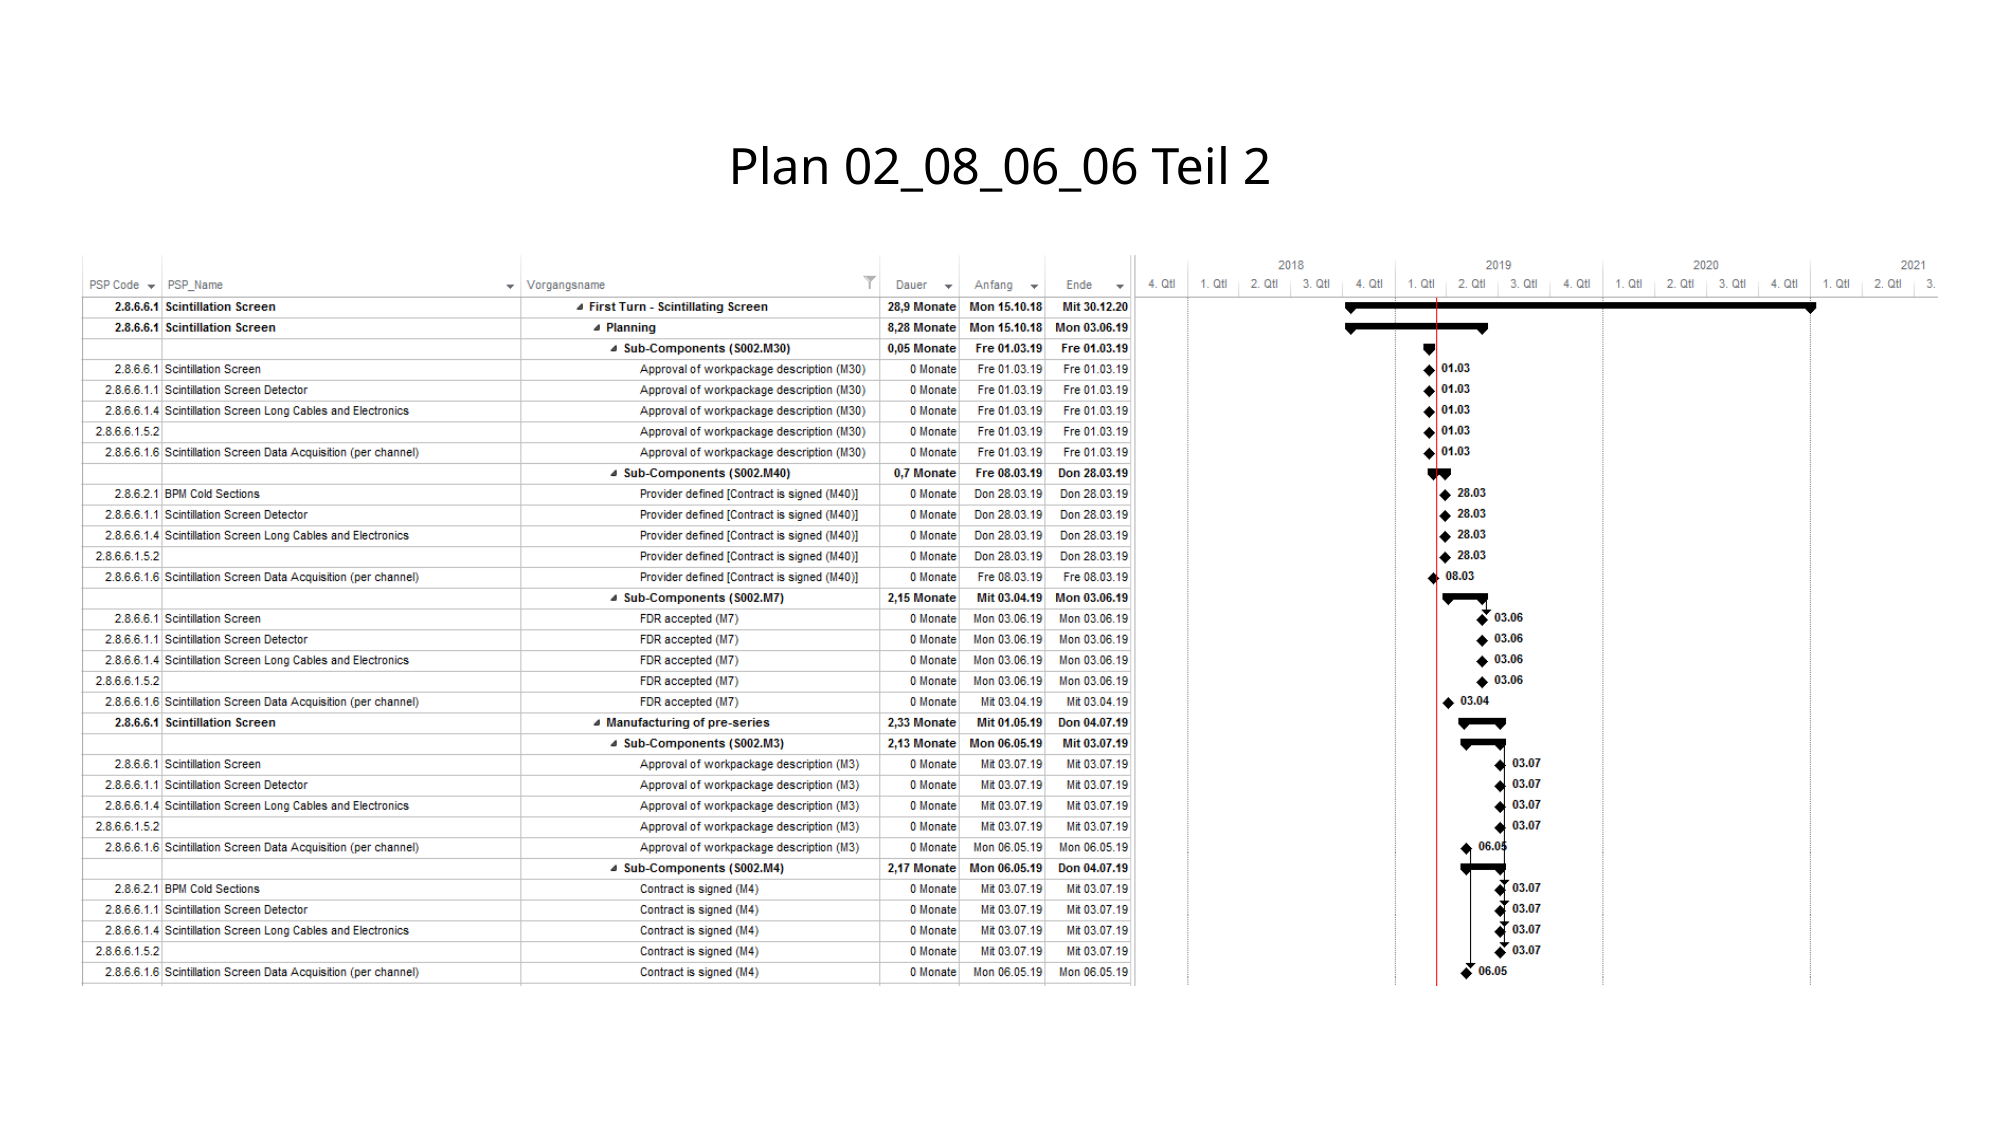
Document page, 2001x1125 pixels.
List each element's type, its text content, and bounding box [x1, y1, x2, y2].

title Plan 02_08_06_06 Teil 2 [137, 59, 1863, 254]
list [81, 254, 1938, 986]
